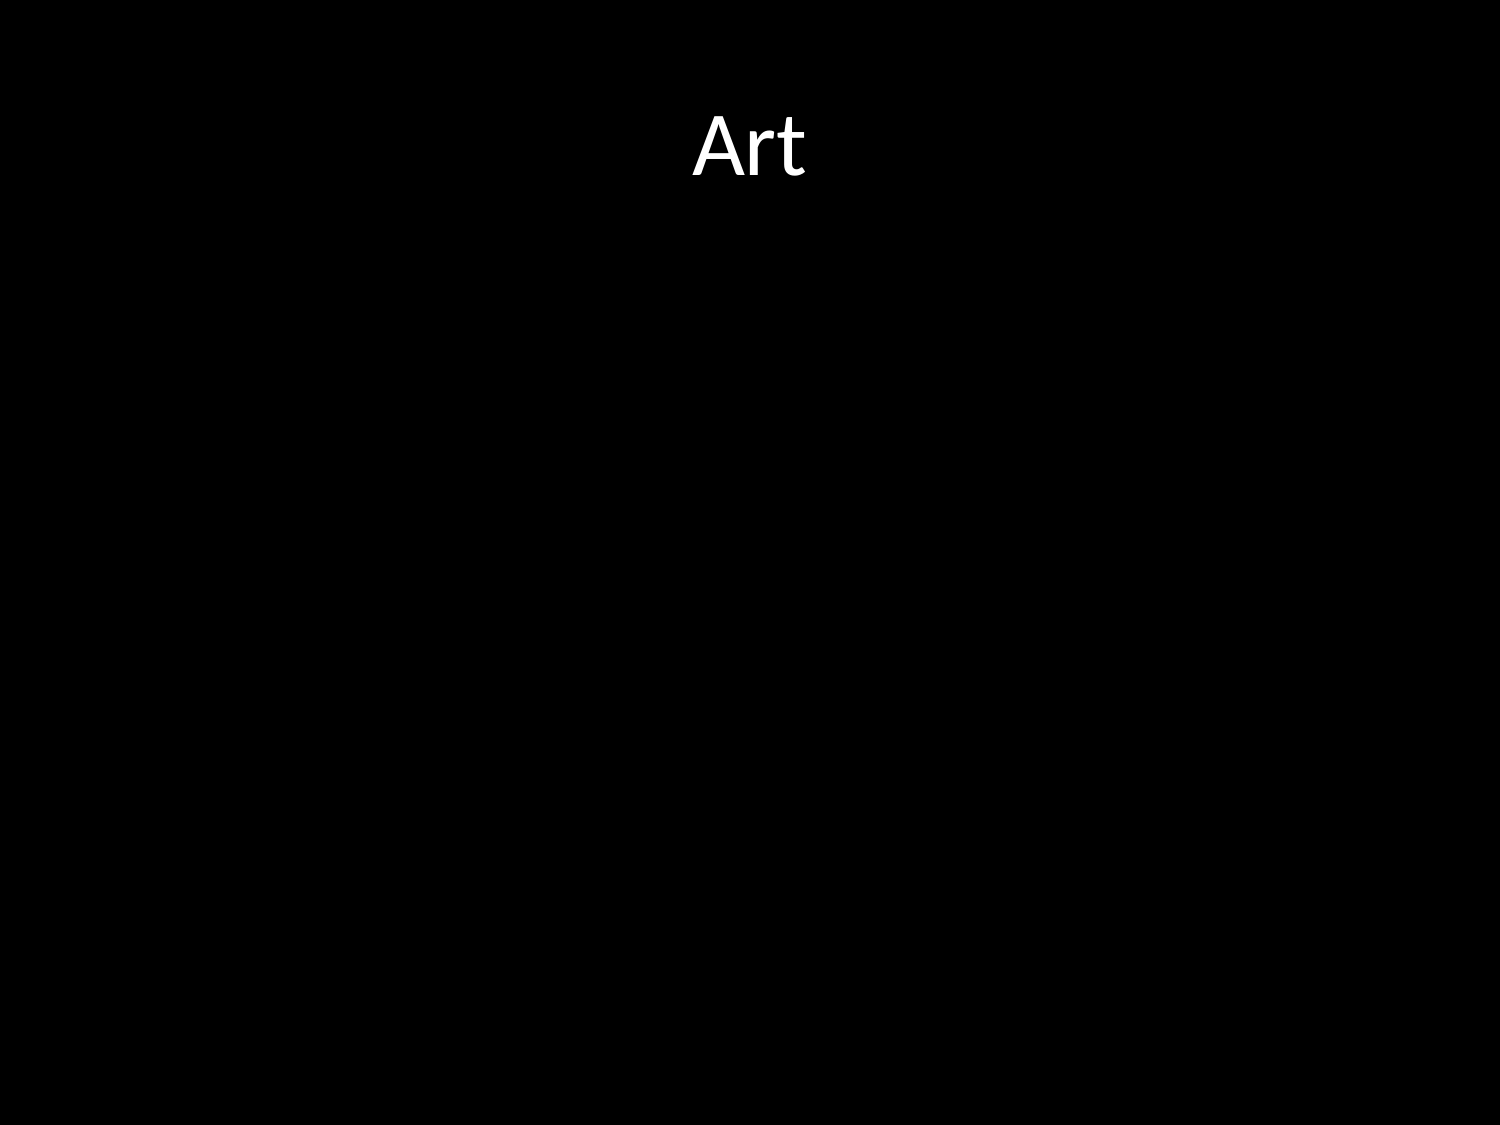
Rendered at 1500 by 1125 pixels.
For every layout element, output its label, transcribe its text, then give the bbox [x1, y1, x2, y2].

title Art [75, 45, 1425, 233]
